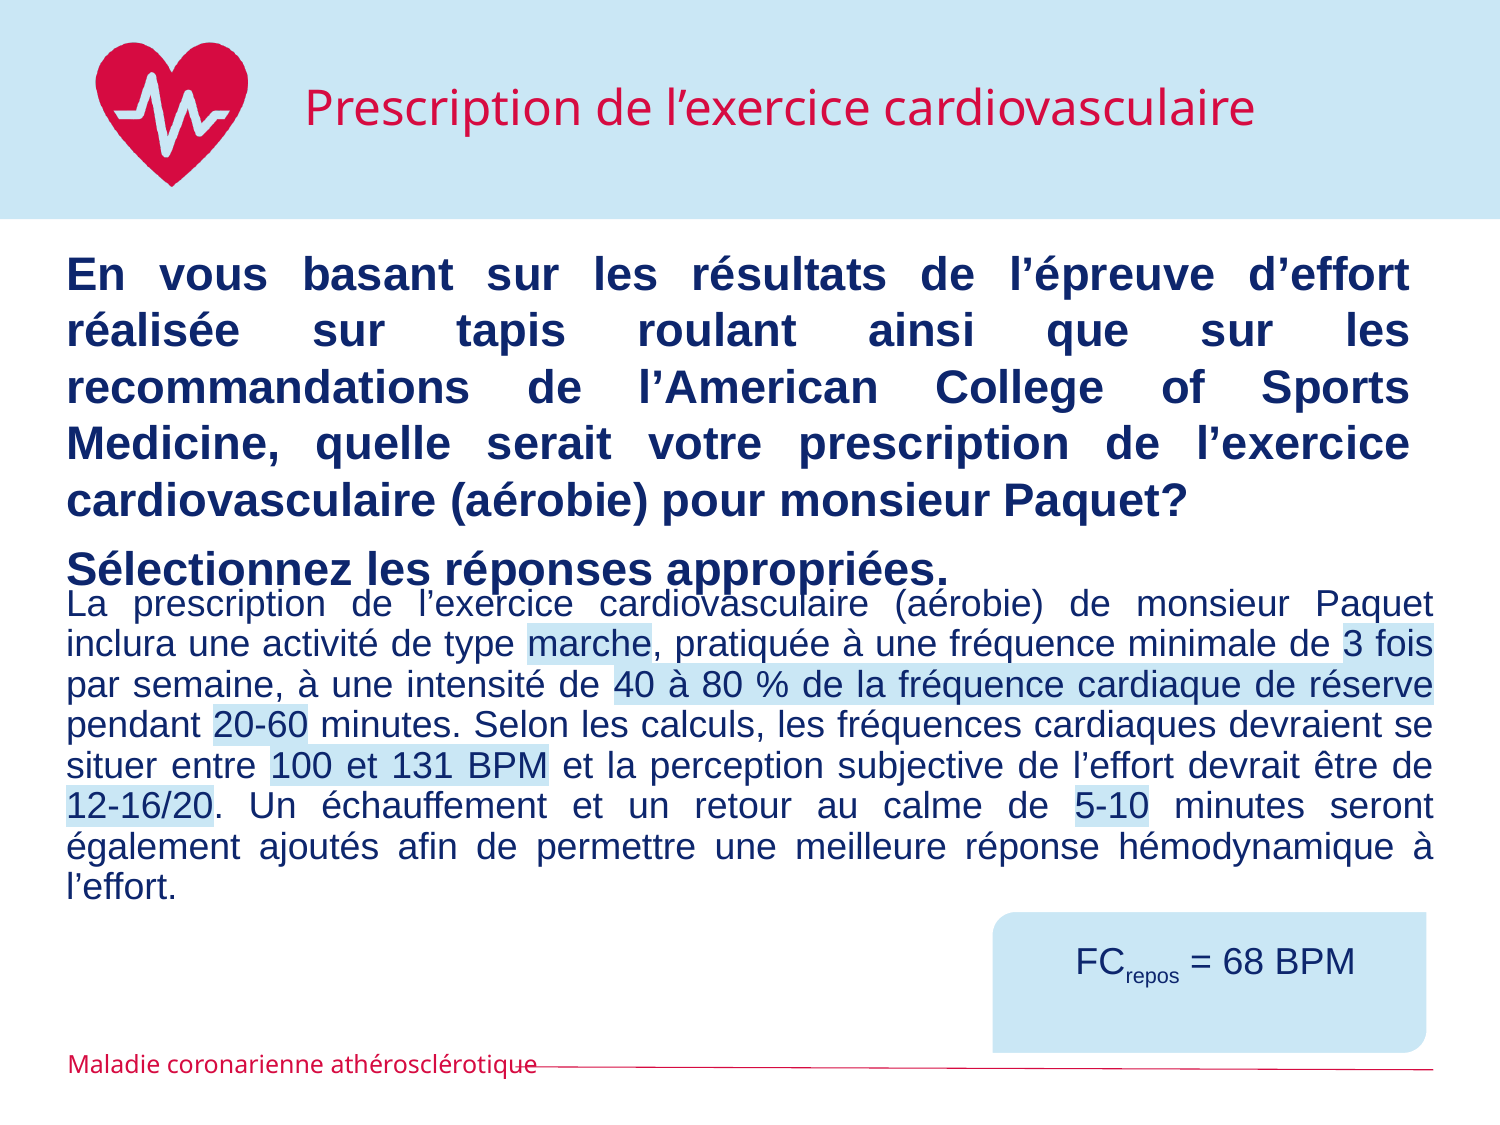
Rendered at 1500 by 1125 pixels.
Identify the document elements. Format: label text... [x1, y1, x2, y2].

text_box La prescription de l’exercice cardiovasculaire (aérobie) de monsieur Paquet inclura une activité de type marche, pratiquée à une fréquence minimale de 3 fois par semaine, à une intensité de 40 à 80 % de la fréquence cardiaque de réserve pendant 20-60 minutes. Selon les calculs, les fréquences cardiaques devraient se situer entre 100 et 131 BPM et la perception subjective de l’effort devrait être de 12-16/20. Un échauffement et un retour au calme de 5-10 minutes seront également ajoutés afin de permettre une meilleure réponse hémodynamique à l’effort. [51, 569, 1449, 906]
text_box [991, 911, 1428, 1054]
title Prescription de l’exercice cardiovasculaire [289, 59, 1397, 160]
text_box FCrepos = 68 BPM [1060, 922, 1500, 1043]
text_box En vous basant sur les résultats de l’épreuve d’effort réalisée sur tapis roulant ainsi que sur les recommandations de l’American College of Sports Medicine, quelle serait votre prescription de l’exercice cardiovasculaire (aérobie) pour monsieur Paquet? Sélectionnez les réponses appropriées. [51, 228, 1428, 569]
picture [64, 7, 279, 222]
